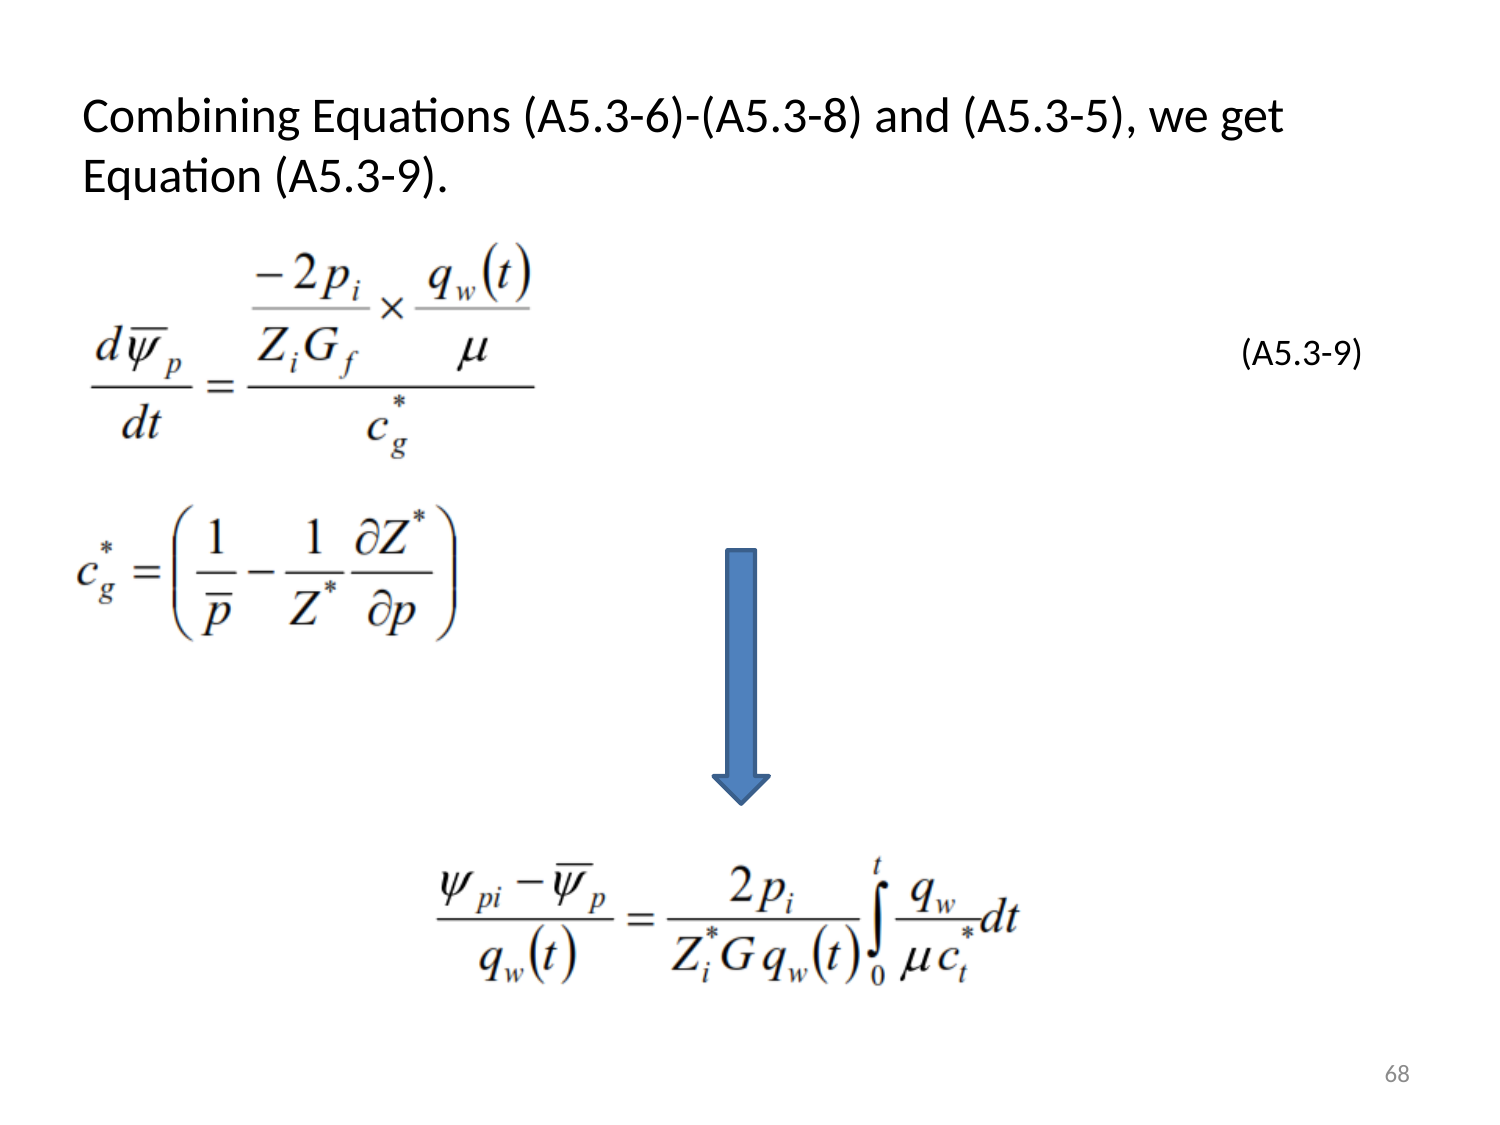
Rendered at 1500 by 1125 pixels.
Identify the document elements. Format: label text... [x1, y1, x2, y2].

picture [417, 837, 1065, 1015]
text_box [711, 548, 771, 806]
picture [64, 500, 458, 650]
text_box Combining Equations (A5.3-6)-(A5.3-8) and (A5.3-5), we get Equation (A5.3-9). [67, 74, 1446, 210]
picture [64, 231, 566, 470]
slide_number 68 [1074, 1042, 1425, 1103]
text_box (A5.3-9) [1225, 320, 1378, 381]
